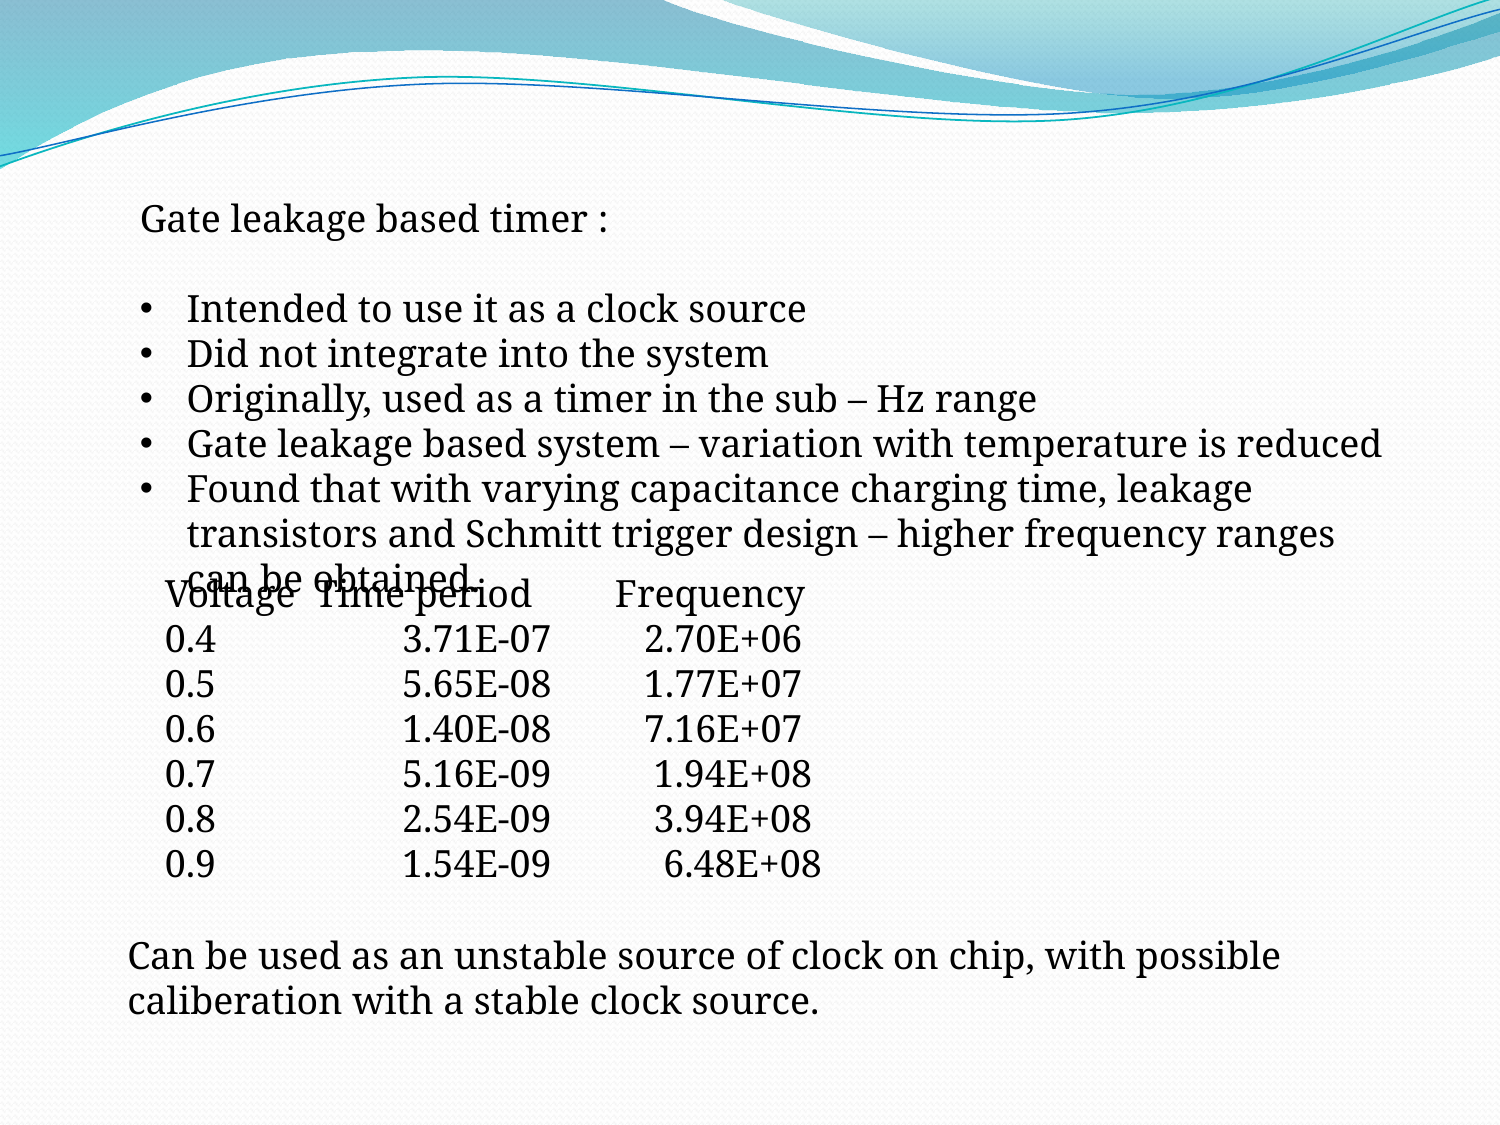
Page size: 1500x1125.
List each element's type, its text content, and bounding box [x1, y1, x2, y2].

text_box Can be used as an unstable source of clock on chip, with possible caliberation with a stable clock source. [112, 924, 1338, 1030]
text_box Gate leakage based timer : Intended to use it as a clock source Did not integrate into the system Originally, used as a timer in the sub – Hz range Gate leakage based system – variation with temperature is reduced Found that with varying capacitance charging time, leakage transistors and Schmitt trigger design – higher frequency ranges can be obtained. [124, 187, 1413, 698]
text_box Voltage Time period Frequency 0.4 3.71E-07 2.70E+06 0.5 5.65E-08 1.77E+07 0.6 1.40E-08 7.16E+07 0.7 5.16E-09 1.94E+08 0.8 2.54E-09 3.94E+08 0.9 1.54E-09 6.48E+08 [149, 562, 900, 893]
